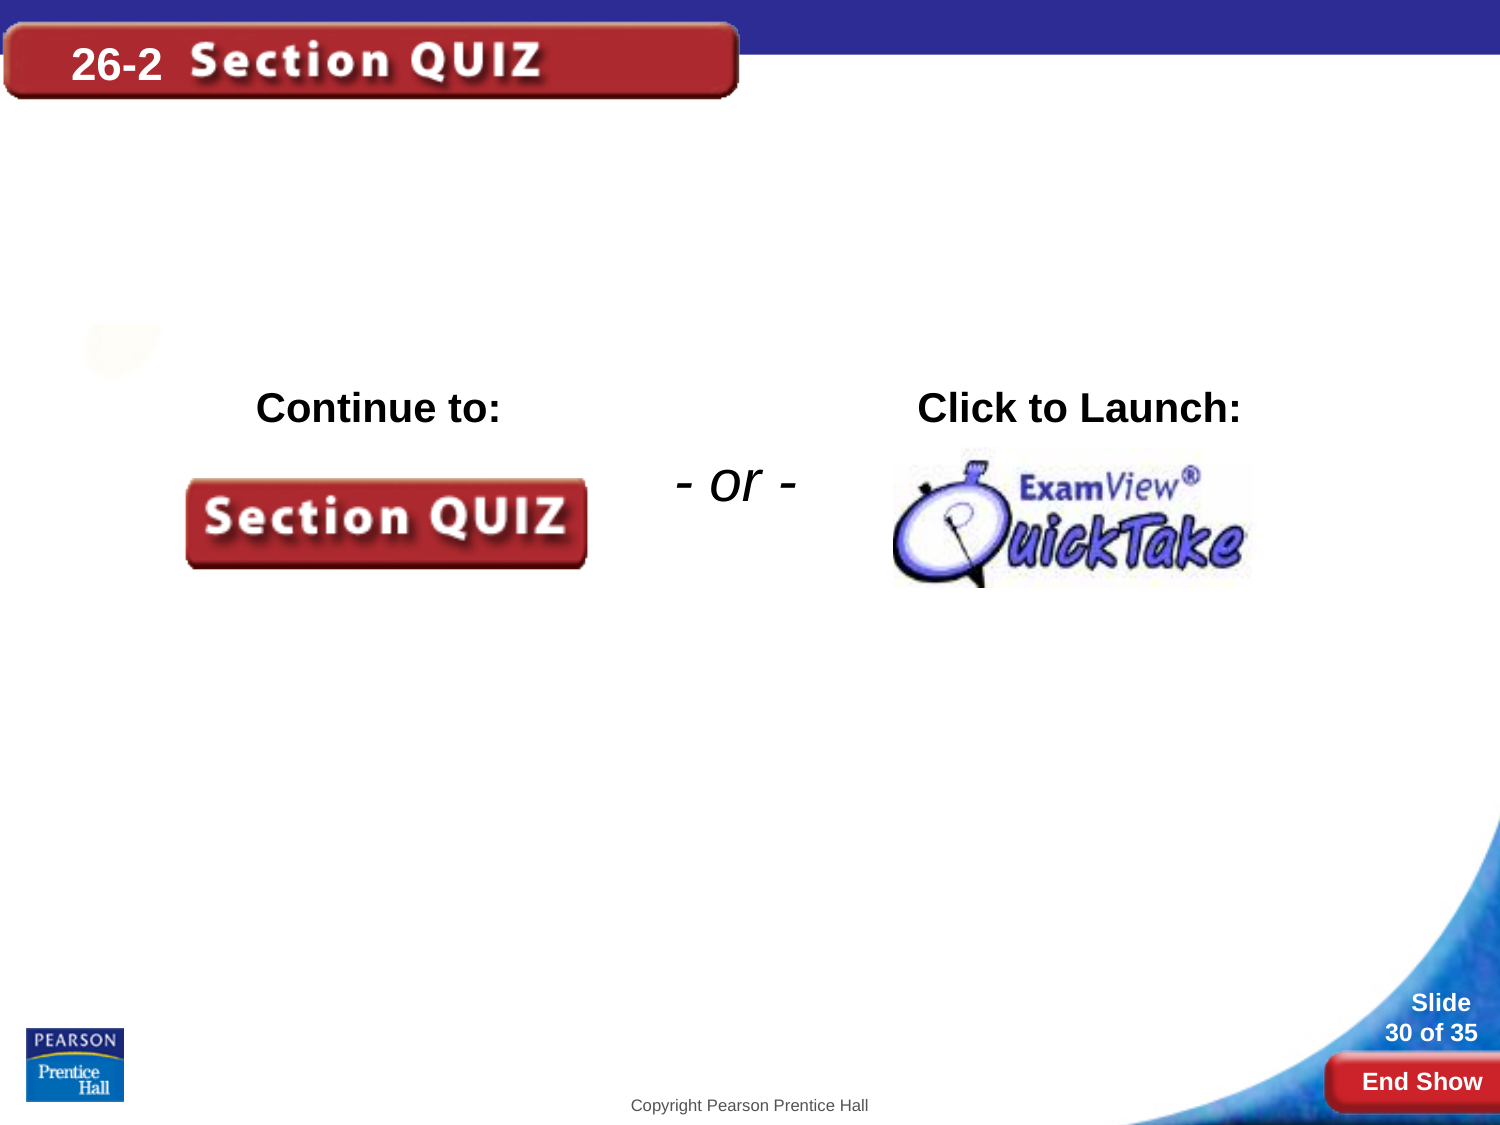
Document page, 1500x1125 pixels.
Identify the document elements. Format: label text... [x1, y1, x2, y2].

list [44, 179, 1440, 888]
picture [0, 0, 1500, 1125]
footer Copyright Pearson Prentice Hall [512, 1087, 988, 1113]
text_box [884, 438, 1272, 630]
title 26-2 [2, 26, 179, 98]
